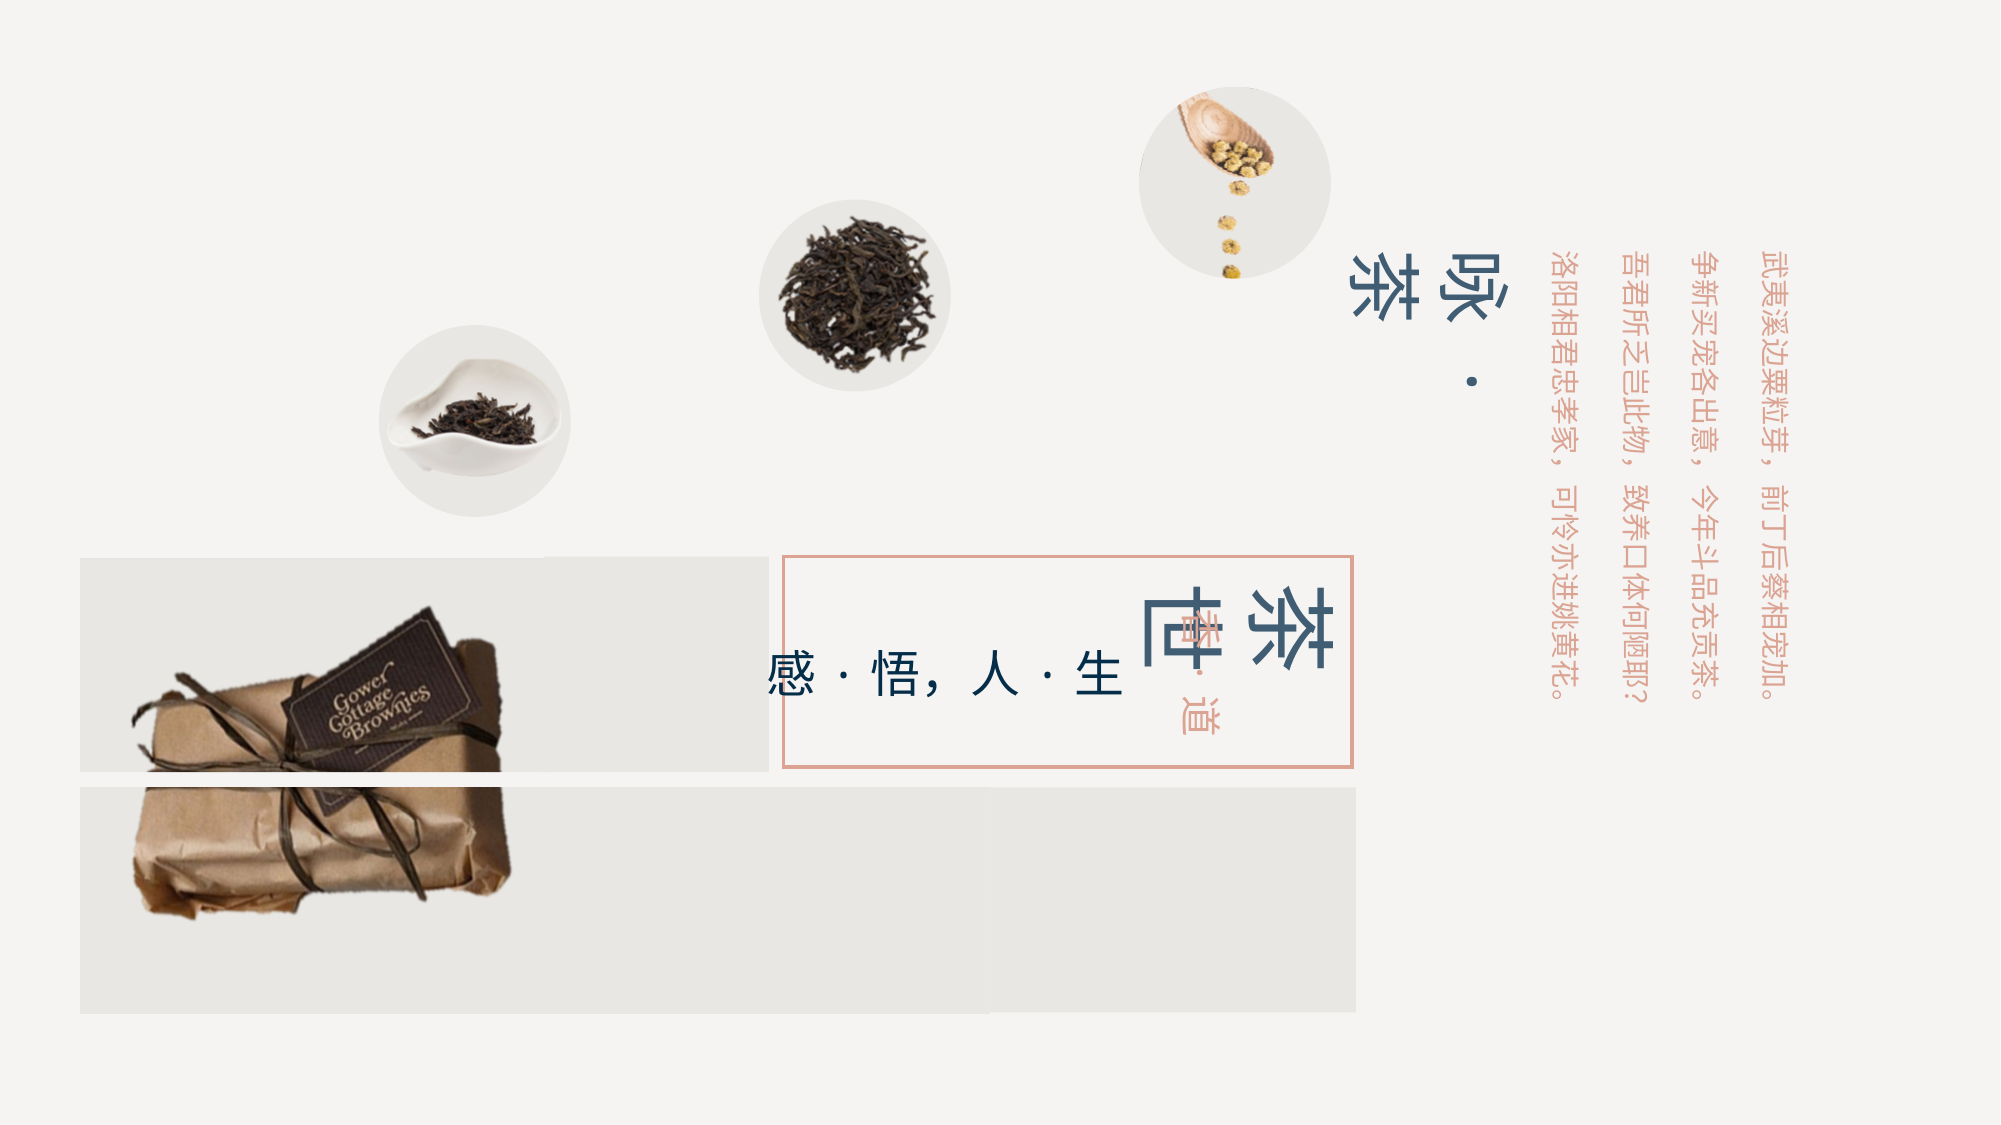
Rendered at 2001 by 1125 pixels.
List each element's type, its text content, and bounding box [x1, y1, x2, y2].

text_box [56, 536, 769, 773]
text_box 武夷溪边粟粒芽，前丁后蔡相宠加。 争新买宠各出意，今年斗品充贡茶。 吾君所乏岂此物，致养口体何陋耶？ 洛阳相君忠孝家，可怜亦进姚黄花。 [1488, 235, 1802, 729]
picture [1139, 86, 1331, 279]
picture [758, 199, 951, 392]
text_box 咏 · 茶 [1407, 234, 1529, 524]
text_box 茶世 [1214, 567, 1356, 778]
text_box 香·道 [1153, 593, 1235, 706]
text_box 感·悟，人·生 [769, 634, 1140, 710]
text_box [782, 556, 1353, 768]
picture [378, 325, 571, 517]
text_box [56, 787, 1356, 1036]
